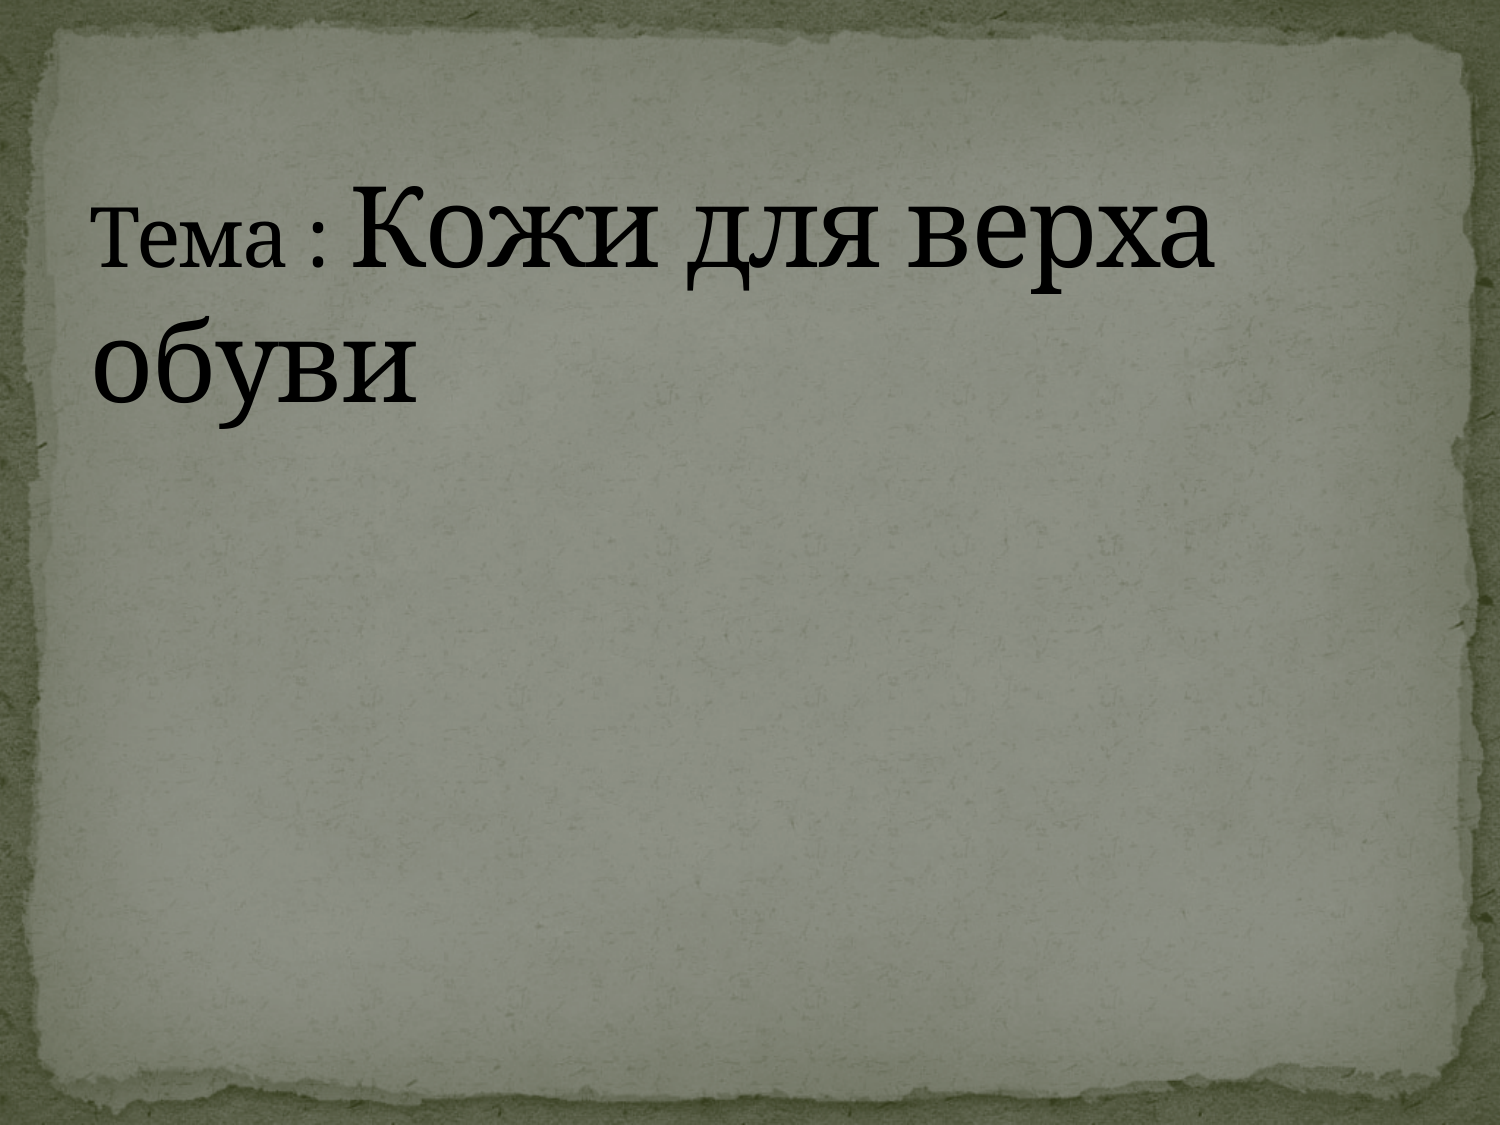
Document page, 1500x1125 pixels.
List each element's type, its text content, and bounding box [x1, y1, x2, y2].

title Тема : Кожи для верха обуви [74, 137, 1425, 433]
